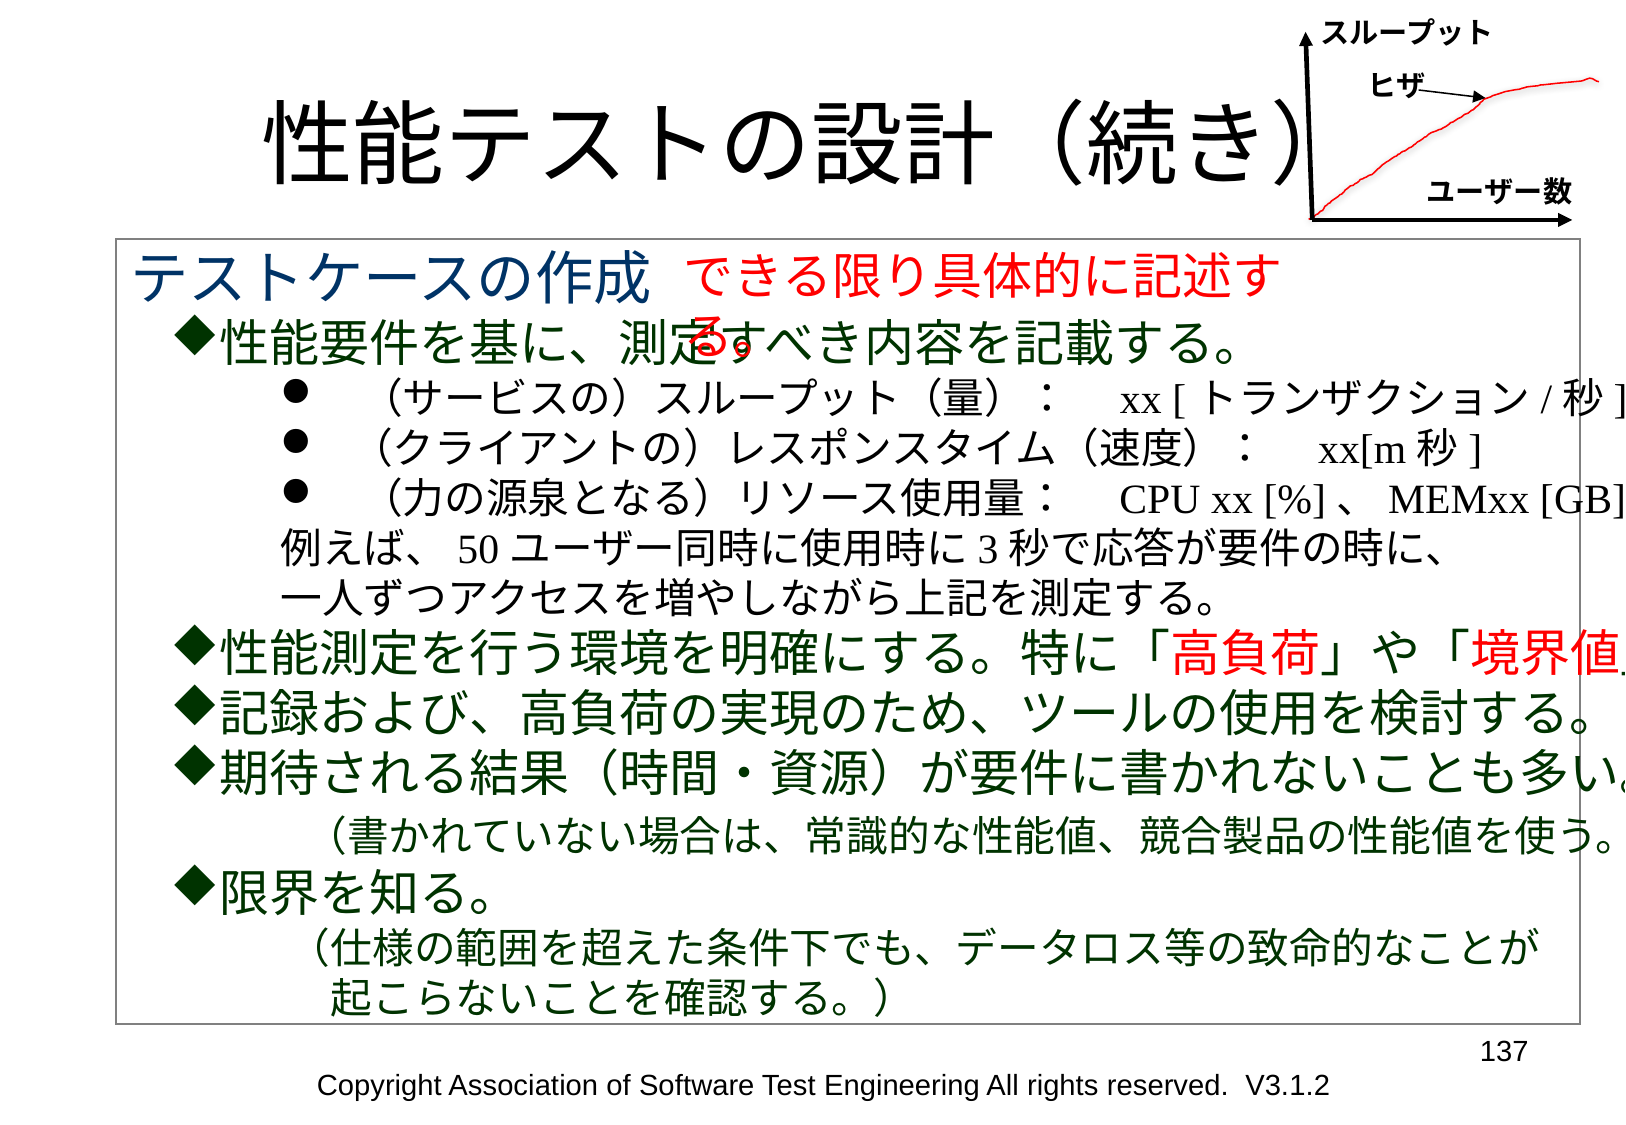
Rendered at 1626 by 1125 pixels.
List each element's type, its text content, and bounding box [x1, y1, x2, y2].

slide_number 137 [1164, 1025, 1544, 1103]
footer Copyright Association of Software Test Engineering All rights reserved. V3.1.2 [233, 1058, 1416, 1103]
text_box できる限り具体的に記述する。 [668, 236, 1389, 372]
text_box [1418, 89, 1486, 99]
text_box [1312, 32, 1317, 221]
title 性能テストの設計（続き） [120, 46, 1503, 235]
text_box スループット [1305, 7, 1509, 57]
text_box ヒザ [1352, 60, 1441, 110]
text_box [1321, 77, 1600, 214]
text_box テストケースの作成 性能要件を基に、測定すべき内容を記載する。 ⁠（サービスの）スループット（量）： xx [トランザクション/秒] （クライアントの）レスポンスタイム（速度）： xx[m秒] ⁠（力の源泉となる）リソース使用量： CPU xx [%]、MEMxx [GB] 例えば、50ユーザー同時に使用時に3秒で応答が要件の時に、 一人ずつアクセスを増やしながら上記を測定する。 性能測定を行う環境を明確にする。特に「高負荷」や「境界値」。 記録および、高負荷の実現のため、ツールの使用を検討する。 期待される結果（時間・資源）が要件に書かれないことも多い。 （書かれていない場合は、常識的な性能値、競合製品の性能値を使う。） 限界を知る。 （仕様の範囲を超えた条件下でも、データロス等の致命的なことが 起こらないことを確認する。） [115, 238, 1581, 1025]
text_box ユーザー数 [1411, 165, 1588, 216]
